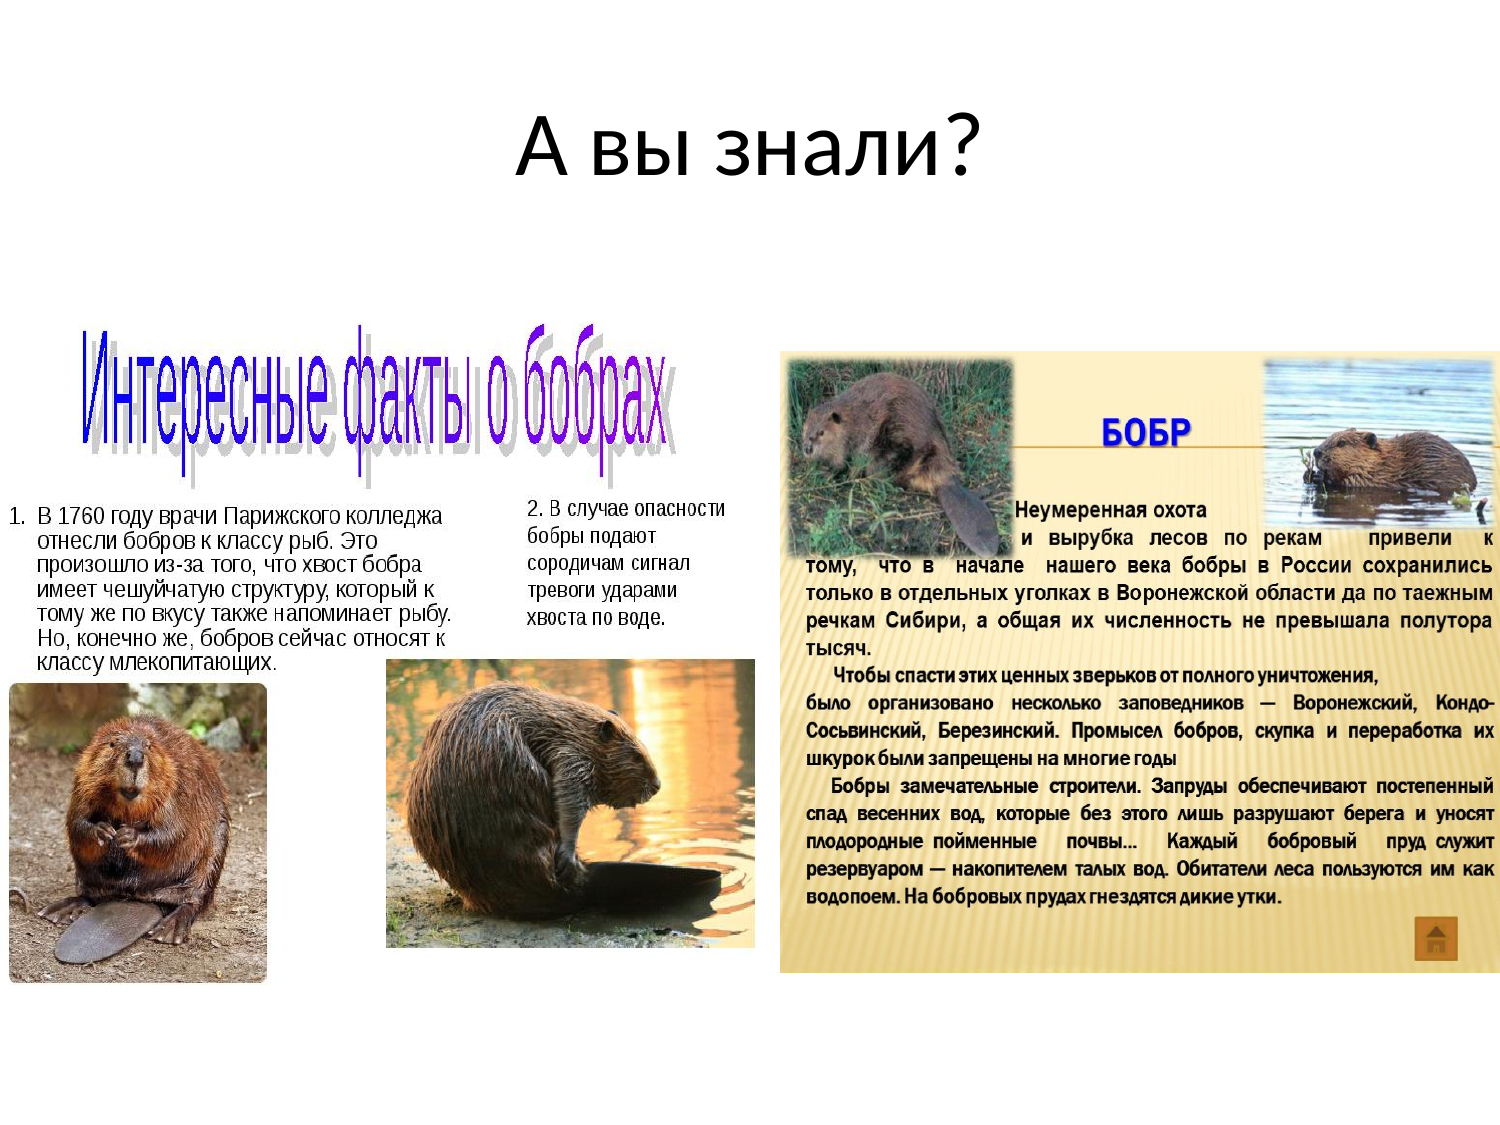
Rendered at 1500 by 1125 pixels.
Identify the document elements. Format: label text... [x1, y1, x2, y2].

title А вы знали? [75, 45, 1425, 233]
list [780, 351, 1500, 973]
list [0, 304, 772, 985]
